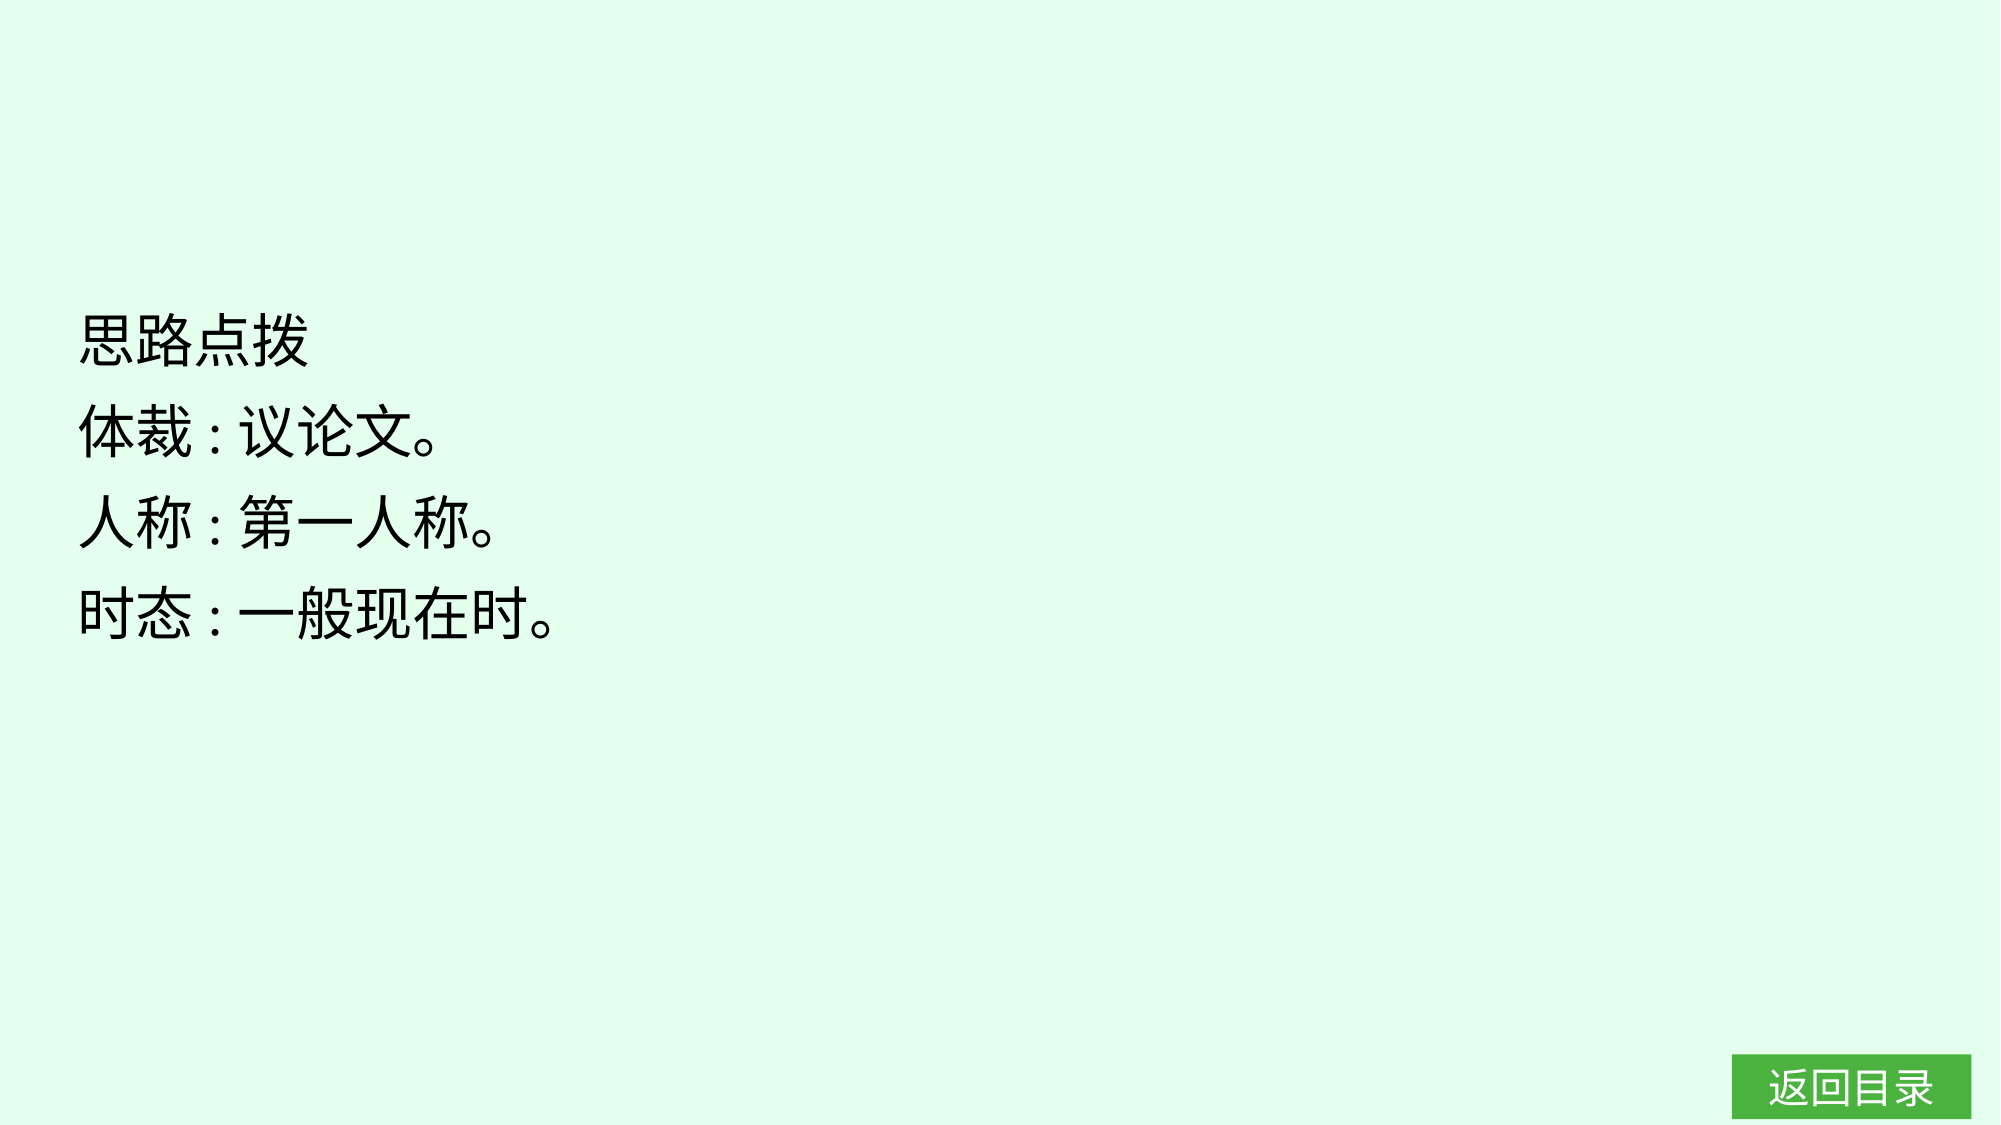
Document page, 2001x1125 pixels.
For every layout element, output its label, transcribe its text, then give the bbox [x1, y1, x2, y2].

text_box 思路点拨 体裁:议论文。 人称:第一人称。 时态:一般现在时。 [62, 275, 1938, 655]
